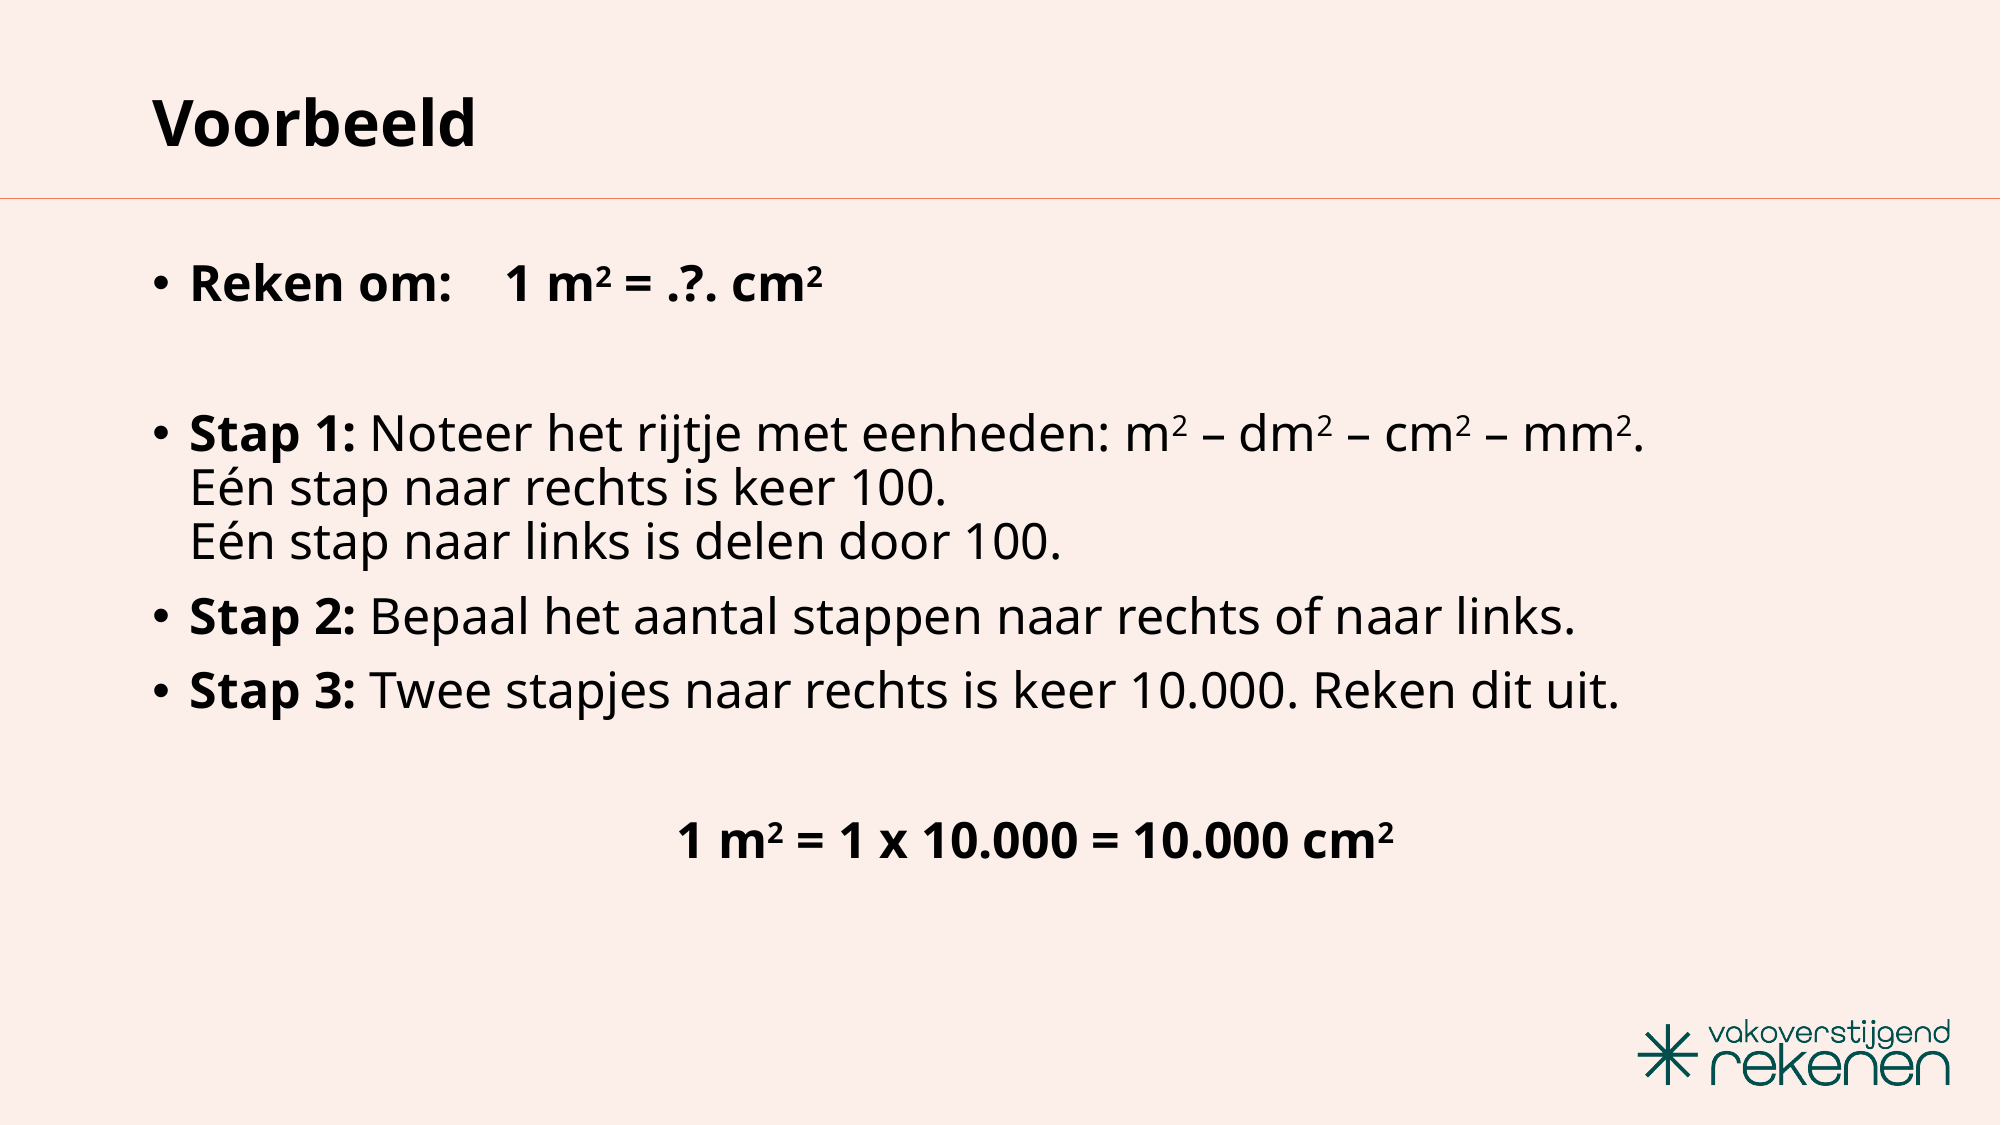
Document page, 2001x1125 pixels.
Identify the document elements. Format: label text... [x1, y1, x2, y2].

list Reken om: 1 m2 = .?. cm2 Stap 1: Noteer het rijtje met eenheden: m2 – dm2 – cm2 – mm2. Eén stap naar rechts is keer 100. Eén stap naar links is delen door 100. Stap 2: Bepaal het aantal stappen naar rechts of naar links. Stap 3: Twee stapjes naar rechts is keer 10.000. Reken dit uit. 1 m2 = 1 x 10.000 = 10.000 cm2 [137, 251, 1934, 1042]
picture [1617, 1006, 1970, 1099]
title Voorbeeld [137, 83, 1863, 168]
